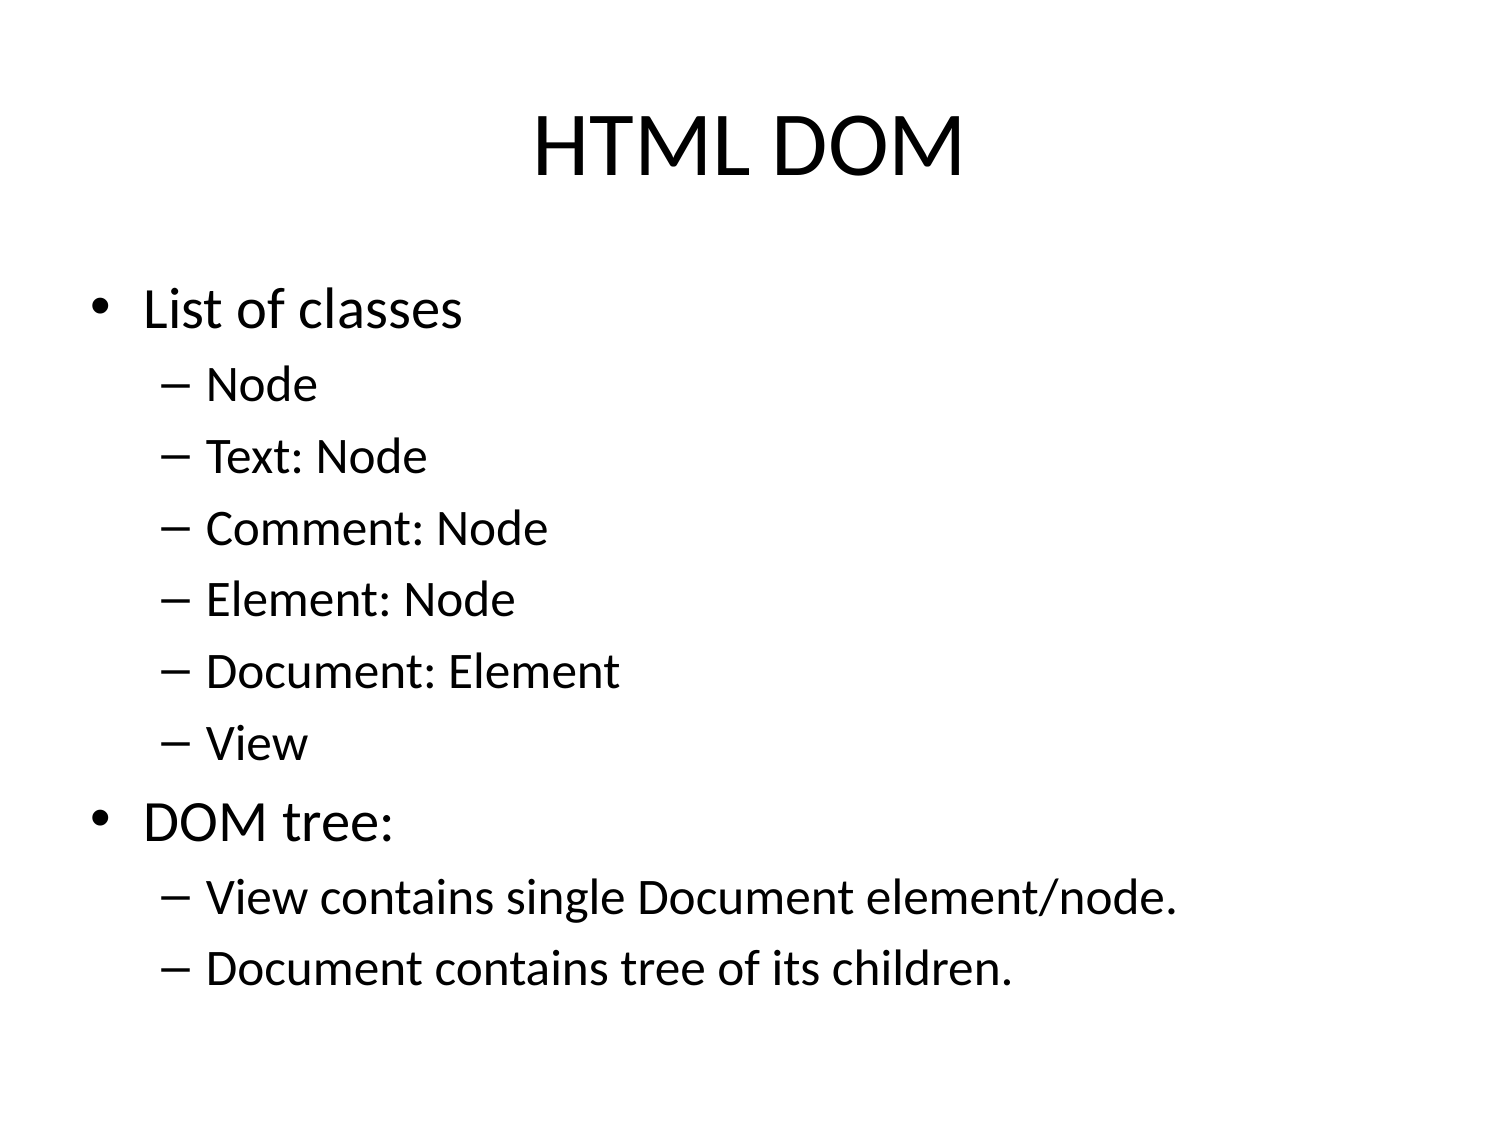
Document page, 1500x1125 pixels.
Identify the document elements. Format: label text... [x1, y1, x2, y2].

title HTML DOM [75, 45, 1425, 233]
list List of classes Node Text: Node Comment: Node Element: Node Document: Element View DOM tree: View contains single Document element/node. Document contains tree of its children. [75, 262, 1425, 1005]
